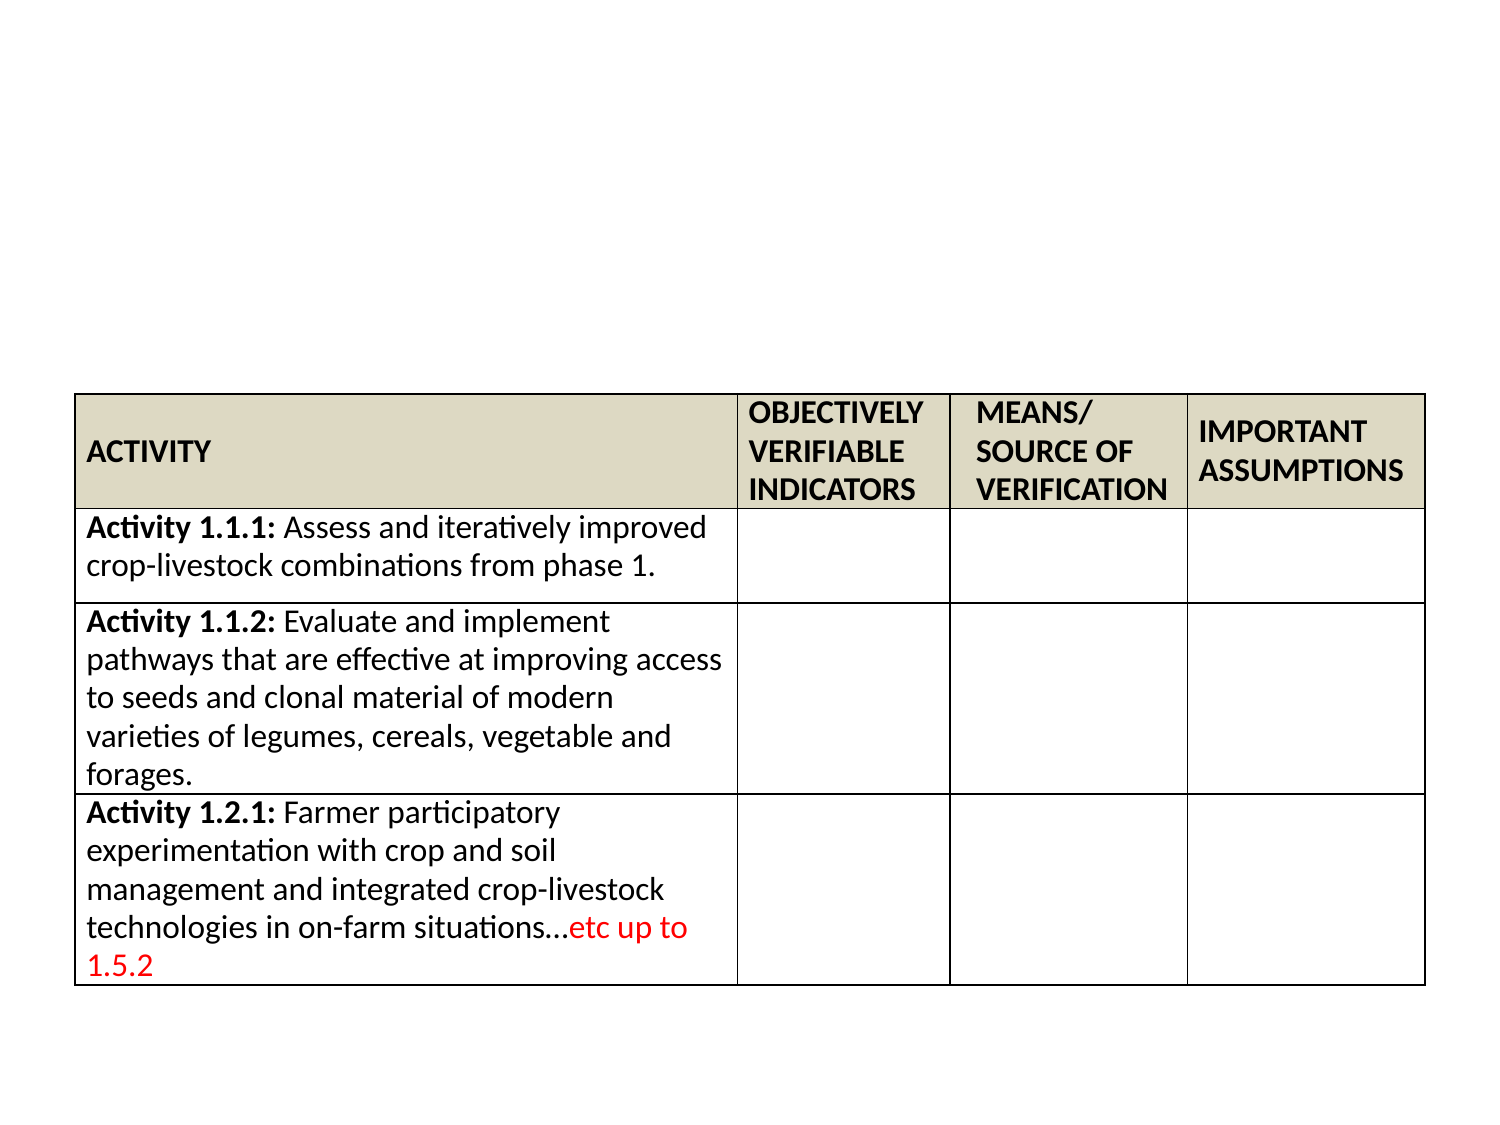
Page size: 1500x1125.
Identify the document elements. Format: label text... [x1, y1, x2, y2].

table_cell [738, 795, 949, 984]
table_header OBJECTIVELY VERIFIABLE INDICATORS [738, 395, 949, 508]
table_cell Activity 1.1.2: Evaluate and implement pathways that are effective at improving access to seeds and clonal material of modern varieties of legumes, cereals, vegetable and forages. [76, 604, 737, 793]
table_cell [738, 509, 949, 602]
table_cell [1188, 604, 1424, 793]
table_header ACTIVITY [76, 395, 737, 508]
table_cell [738, 604, 949, 793]
table_header MEANS/ SOURCE OF VERIFICATION [951, 395, 1187, 508]
table_cell [1188, 795, 1424, 984]
table_cell [951, 604, 1187, 793]
table_header IMPORTANT ASSUMPTIONS [1188, 395, 1424, 508]
table_cell [1188, 509, 1424, 602]
table_cell [951, 509, 1187, 602]
table_cell Activity 1.2.1: Farmer participatory experimentation with crop and soil management and integrated crop-livestock technologies in on-farm situations…etc up to 1.5.2 [76, 795, 737, 984]
table_cell [951, 795, 1187, 984]
table_cell Activity 1.1.1: Assess and iteratively improved crop-livestock combinations from phase 1. [76, 509, 737, 602]
